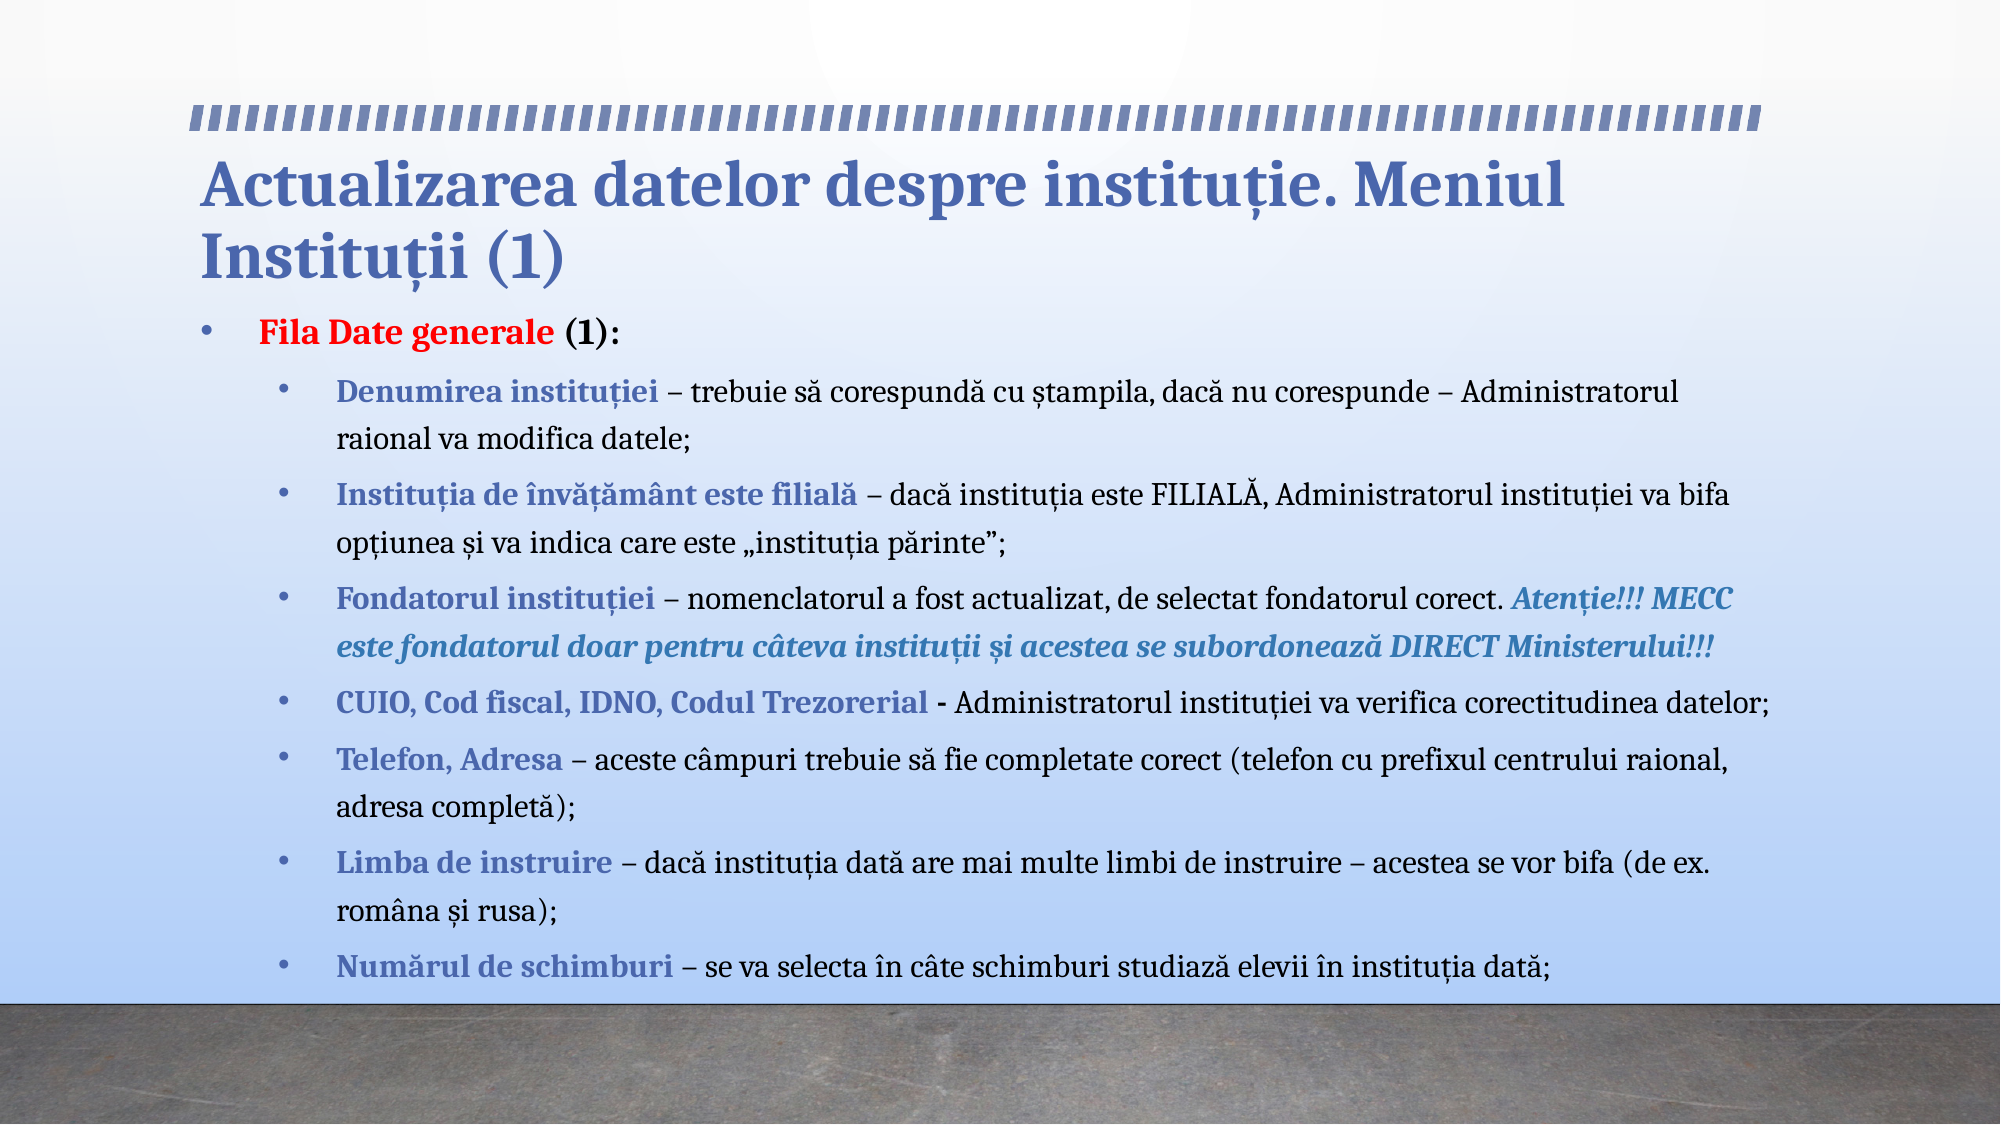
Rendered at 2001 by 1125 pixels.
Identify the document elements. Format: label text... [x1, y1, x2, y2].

list Fila Date generale (1): Denumirea instituției – trebuie să corespundă cu ștampila, dacă nu corespunde – Administratorul raional va modifica datele; Instituția de învățământ este filială – dacă instituția este FILIALĂ, Administratorul instituției va bifa opțiunea și va indica care este „instituția părinte”; Fondatorul instituției – nomenclatorul a fost actualizat, de selectat fondatorul corect. Atenție!!! MECC este fondatorul doar pentru câteva instituții și acestea se subordonează DIRECT Ministerului!!! CUIO, Cod fiscal, IDNO, Codul Trezorerial - Administratorul instituției va verifica corectitudinea datelor; Telefon, Adresa – aceste câmpuri trebuie să fie completate corect (telefon cu prefixul centrului raional, adresa completă); Limba de instruire – dacă instituția dată are mai multe limbi de instruire – acestea se vor bifa (de ex. româna și rusa); Numărul de schimburi – se va selecta în câte schimburi studiază elevii în instituția dată; [185, 291, 1796, 998]
title Actualizarea datelor despre instituție. Meniul Instituții (1) [185, 141, 1777, 291]
picture [0, 1004, 2000, 1124]
